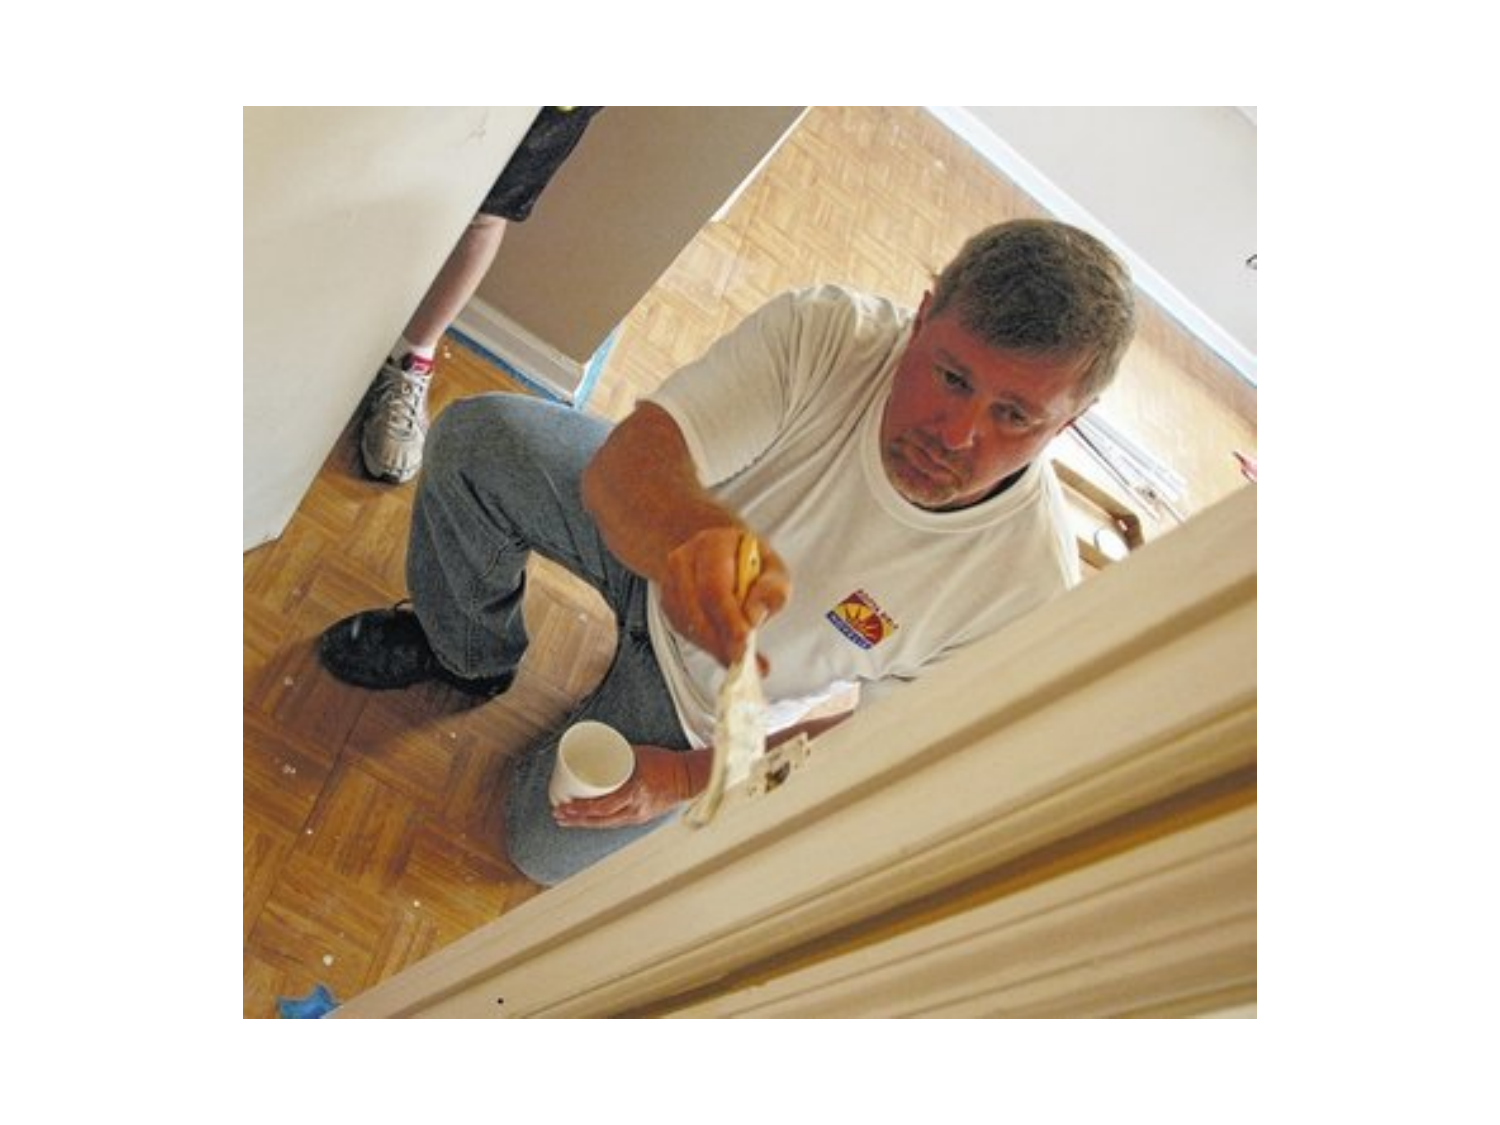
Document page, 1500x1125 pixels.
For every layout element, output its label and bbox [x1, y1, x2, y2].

picture [243, 105, 1257, 1019]
